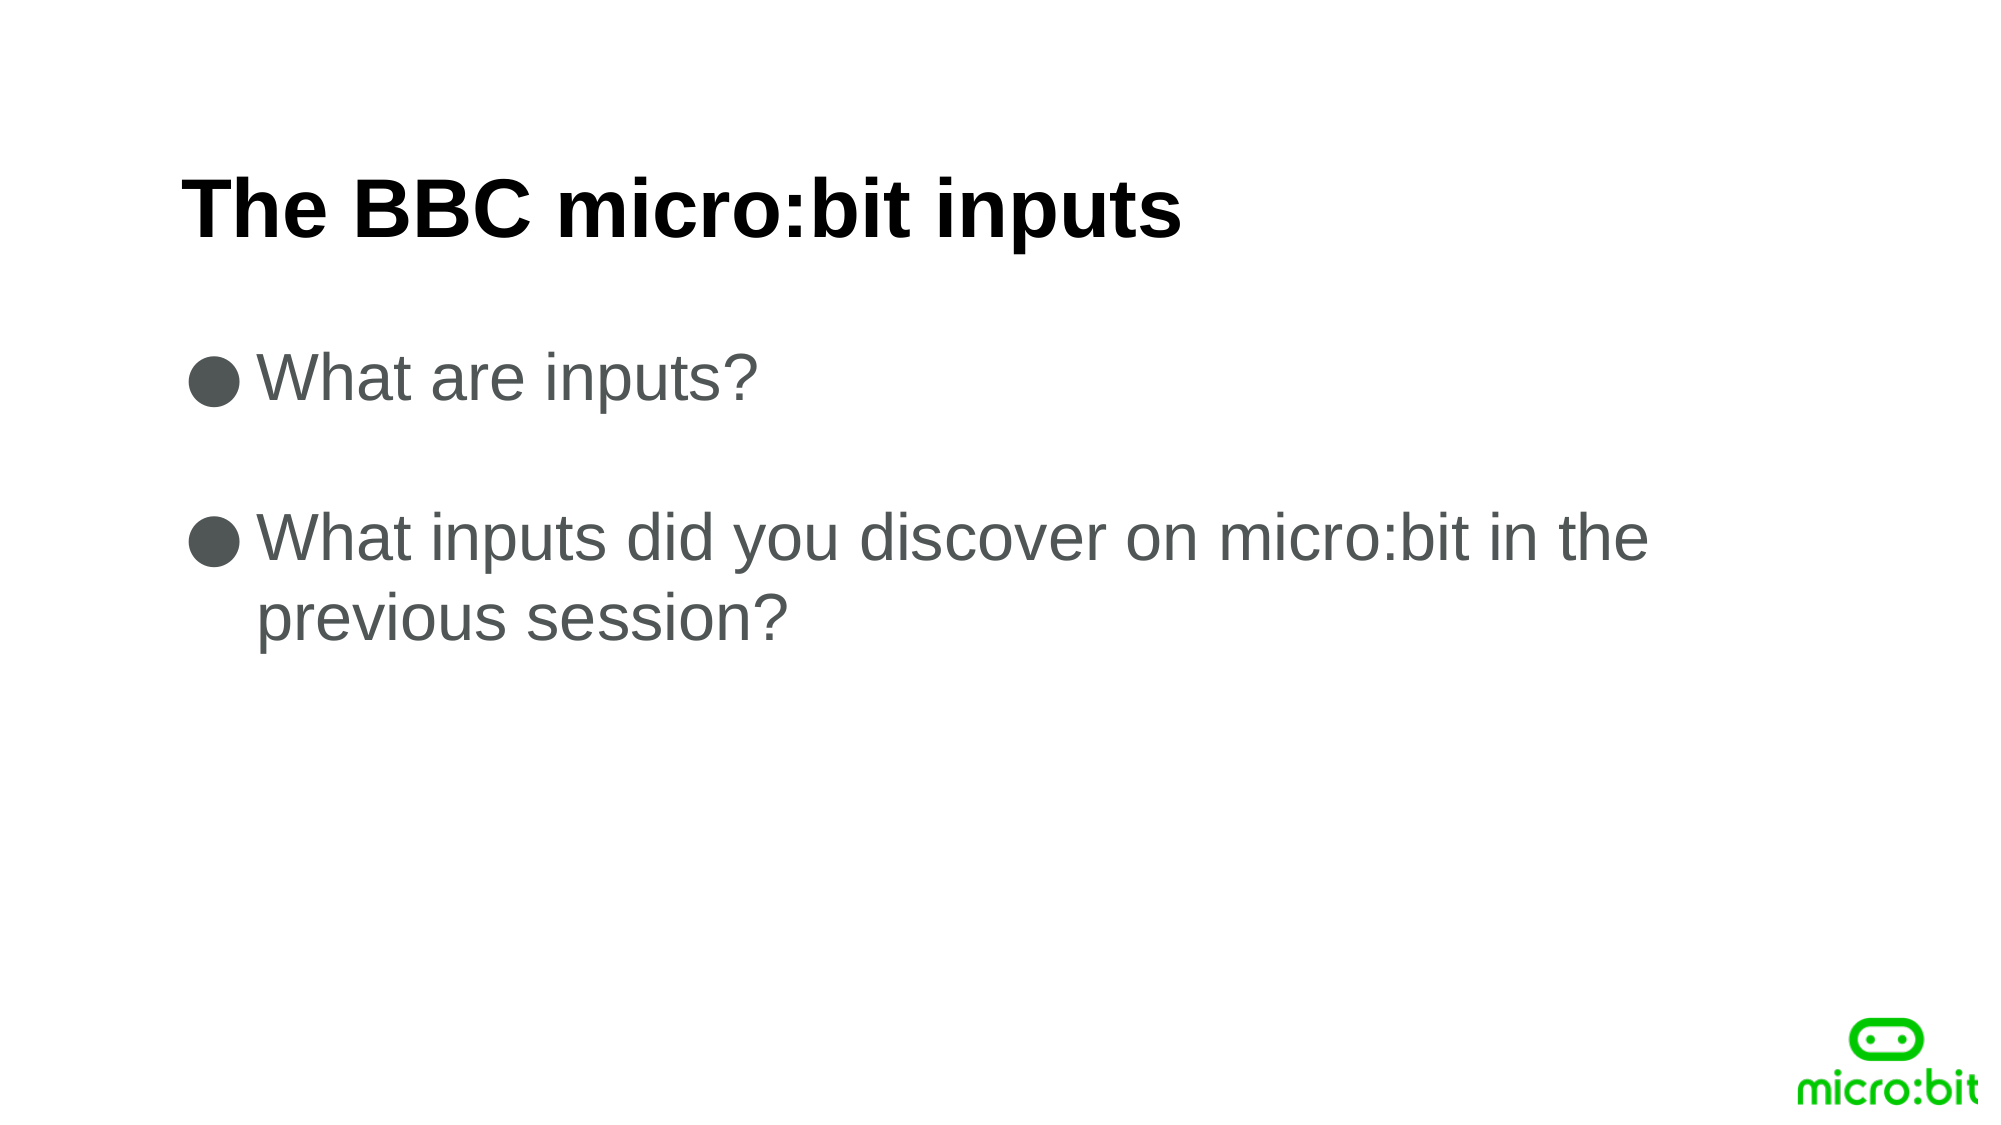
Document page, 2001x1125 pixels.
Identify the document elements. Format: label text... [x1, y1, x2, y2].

picture [1797, 1017, 1978, 1106]
text_box The BBC micro:bit inputs What are inputs? What inputs did you discover on micro:bit in the previous session? [166, 60, 1918, 884]
